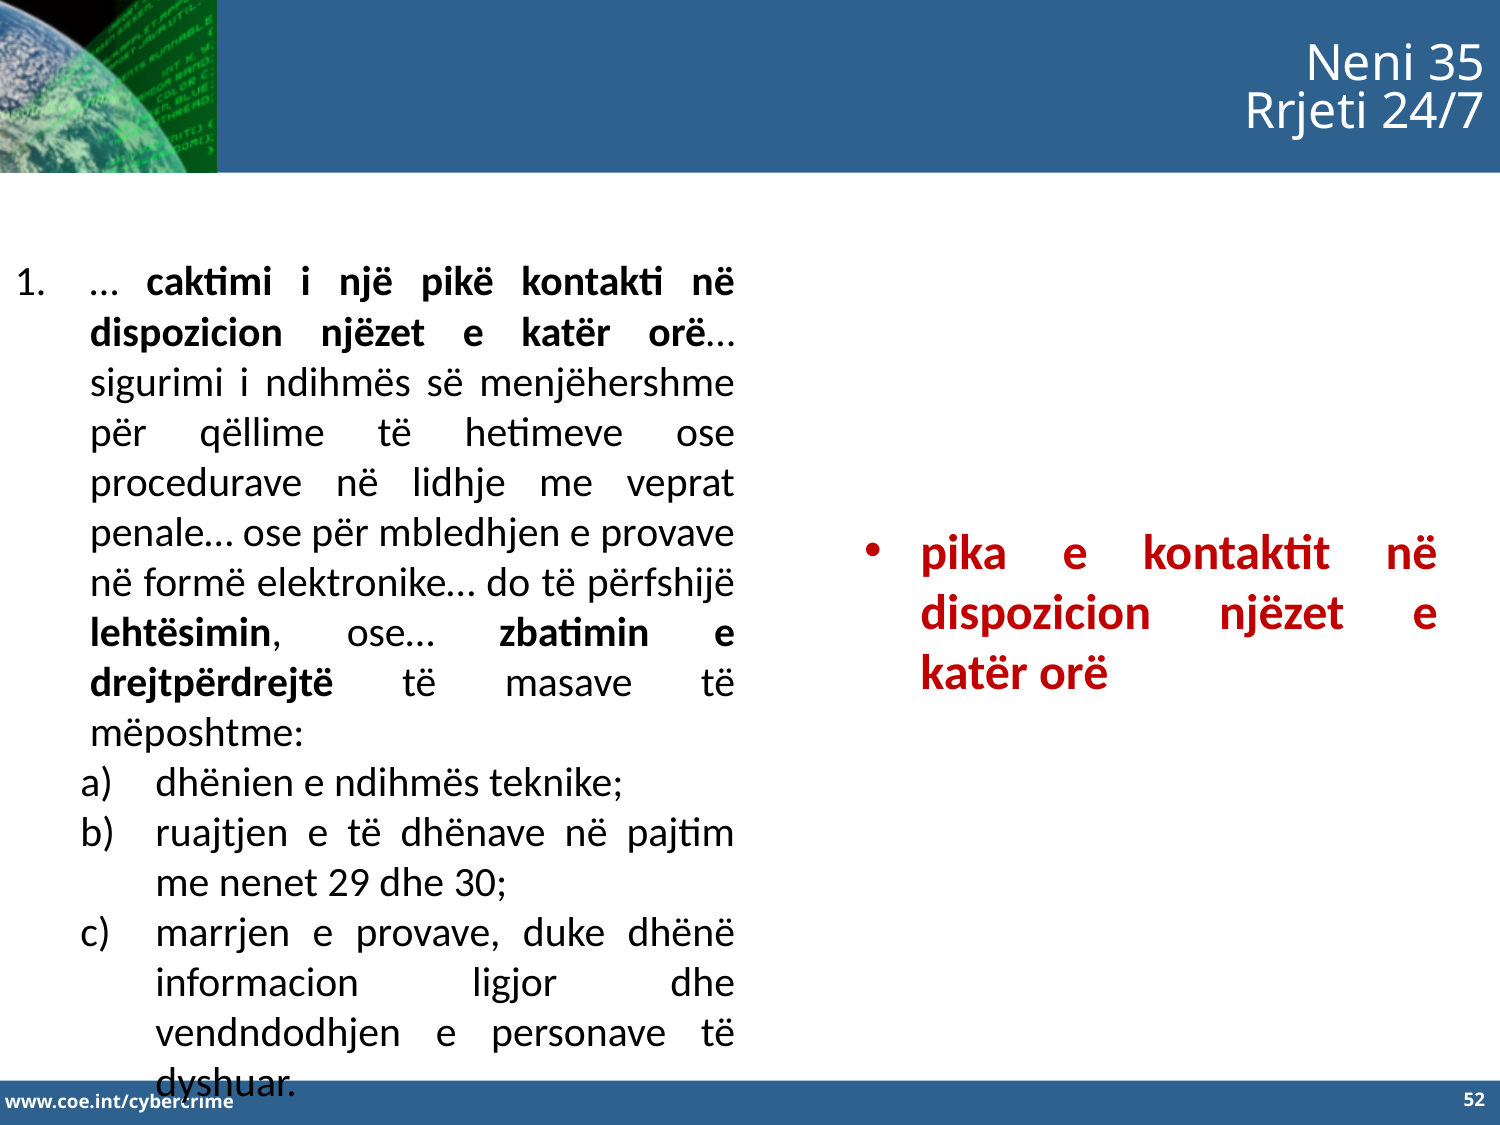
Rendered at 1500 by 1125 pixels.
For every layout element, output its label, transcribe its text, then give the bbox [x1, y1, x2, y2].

text_box … caktimi i një pikë kontakti në dispozicion njëzet e katër orë… sigurimi i ndihmës së menjëhershme për qëllime të hetimeve ose procedurave në lidhje me veprat penale… ose për mbledhjen e provave në formë elektronike… do të përfshijë lehtësimin, ose… zbatimin e drejtpërdrejtë të masave të mëposhtme: dhënien e ndihmës teknike; ruajtjen e të dhënave në pajtim me nenet 29 dhe 30; marrjen e provave, duke dhënë informacion ligjor dhe vendndodhjen e personave të dyshuar. [0, 246, 750, 1112]
slide_number 52 [1149, 1079, 1500, 1125]
picture [0, 1, 217, 173]
text_box pika e kontaktit në dispozicion njëzet e katër orë [849, 511, 1453, 707]
text_box Neni 35 Rrjeti 24/7 [308, 13, 1500, 166]
